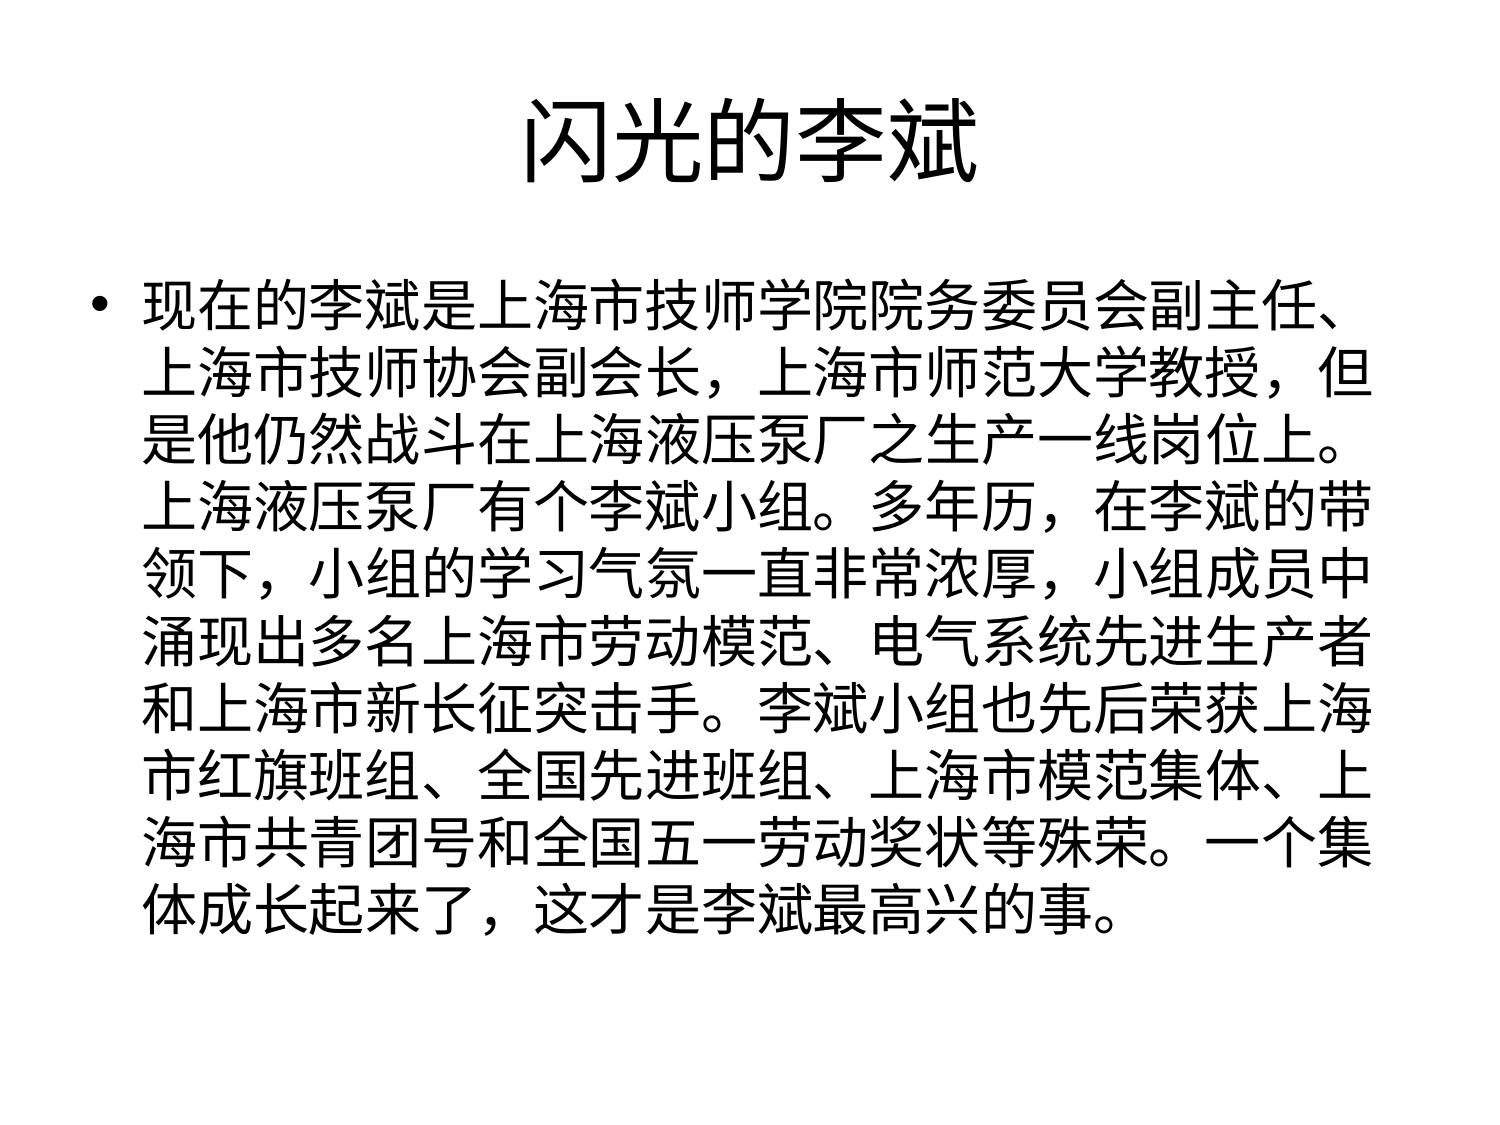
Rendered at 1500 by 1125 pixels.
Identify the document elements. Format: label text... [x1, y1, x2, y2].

title 闪光的李斌 [75, 45, 1425, 233]
list 现在的李斌是上海市技师学院院务委员会副主任、上海市技师协会副会长，上海市师范大学教授，但是他仍然战斗在上海液压泵厂之生产一线岗位上。上海液压泵厂有个李斌小组。多年历，在李斌的带领下，小组的学习气氛一直非常浓厚，小组成员中涌现出多名上海市劳动模范、电气系统先进生产者和上海市新长征突击手。李斌小组也先后荣获上海市红旗班组、全国先进班组、上海市模范集体、上海市共青团号和全国五一劳动奖状等殊荣。一个集体成长起来了，这才是李斌最高兴的事。 [75, 262, 1425, 1005]
